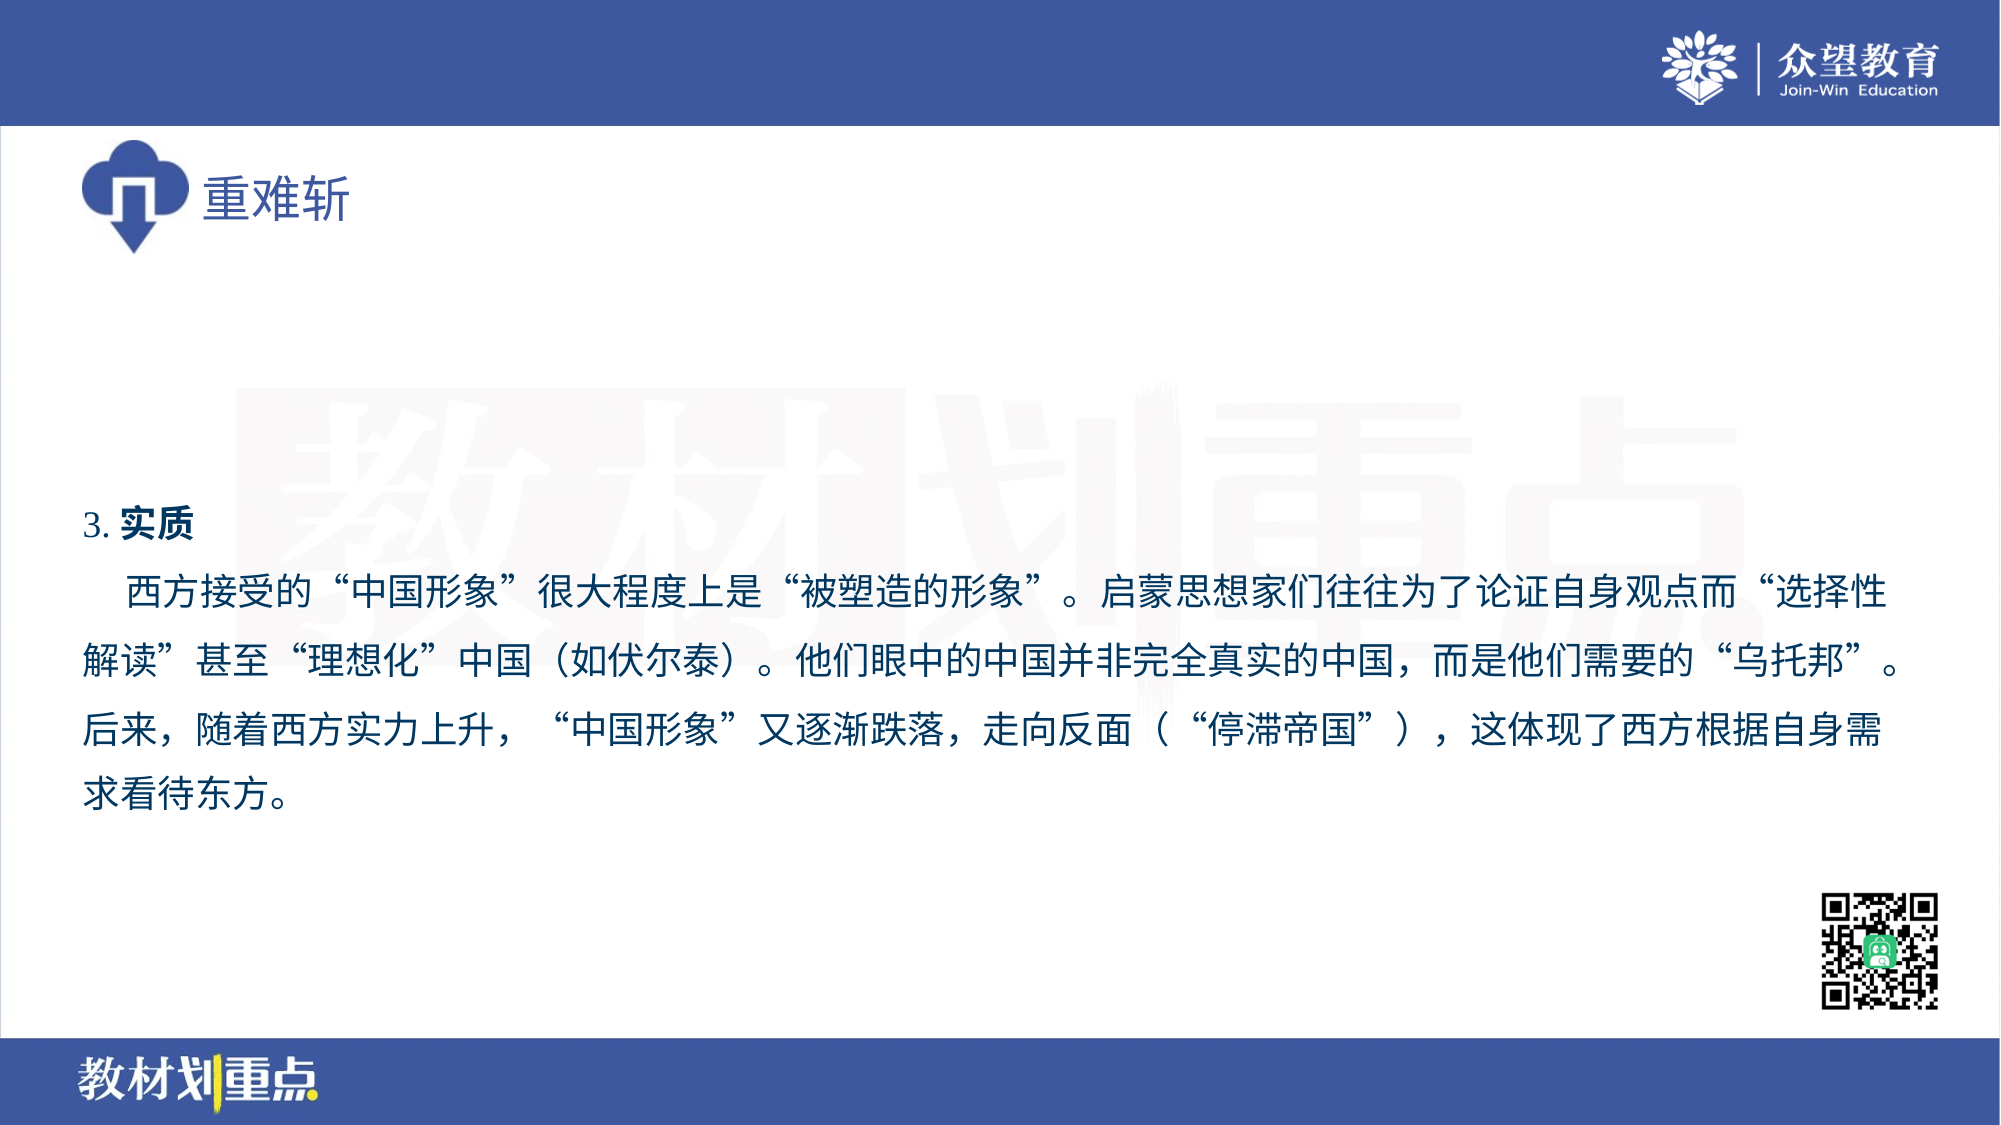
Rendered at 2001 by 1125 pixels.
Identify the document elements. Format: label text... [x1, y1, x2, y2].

picture [0, 0, 2000, 1125]
text_box 3.实质 西方接受的“中国形象”很大程度上是“被塑造的形象”。启蒙思想家们往往为了论证自身观点而“选择性 解读”甚至“理想化”中国（如伏尔泰）。他们眼中的中国并非完全真实的中国，而是他们需要的“乌托邦”。 后来，随着西方实力上升，“中国形象”又逐渐跌落，走向反面（“停滞帝国”），这体现了西方根据自身需 求看待东方。#3.1 [82, 475, 1817, 809]
